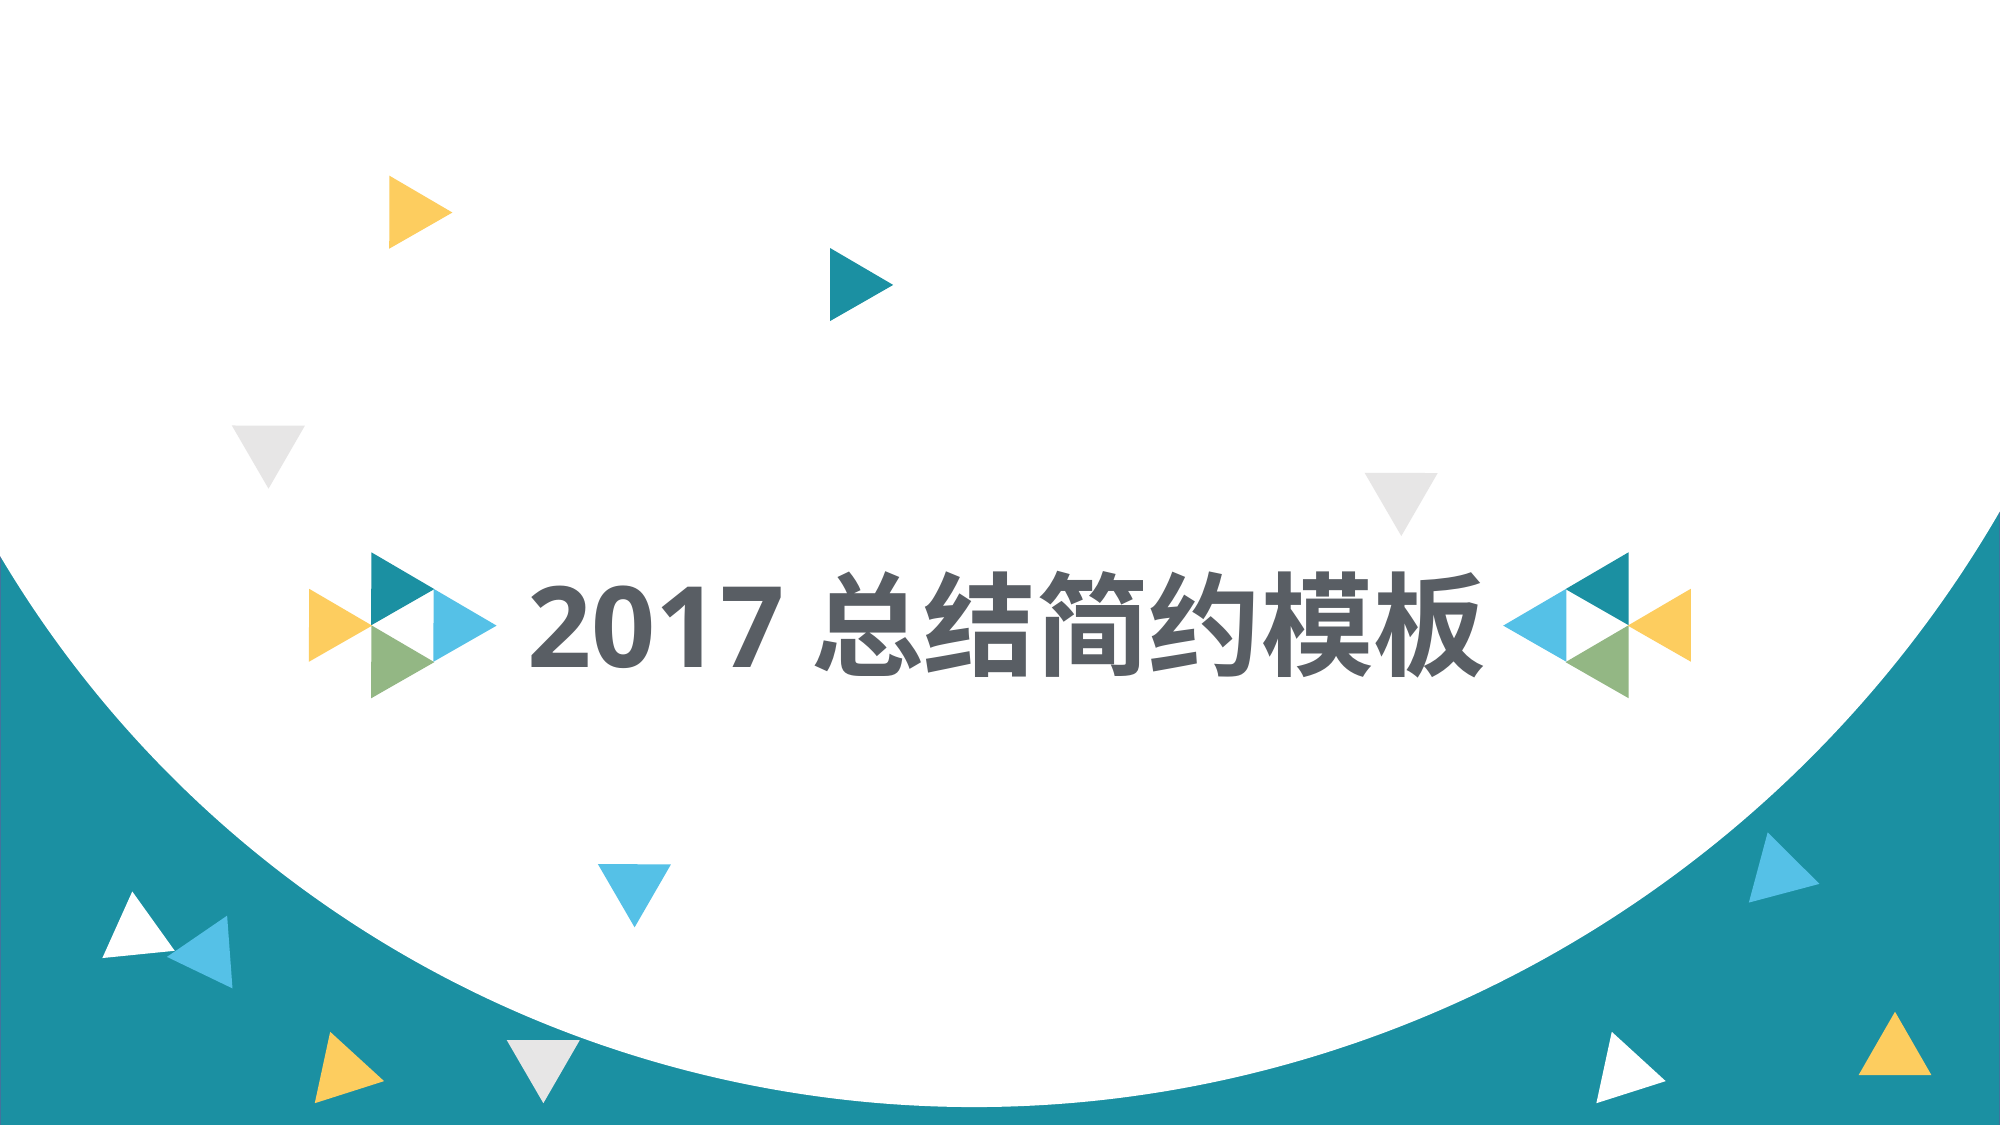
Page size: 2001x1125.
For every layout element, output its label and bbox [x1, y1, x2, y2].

text_box [0, 0, 2000, 1125]
text_box [1514, 548, 1712, 685]
text_box [288, 548, 486, 685]
